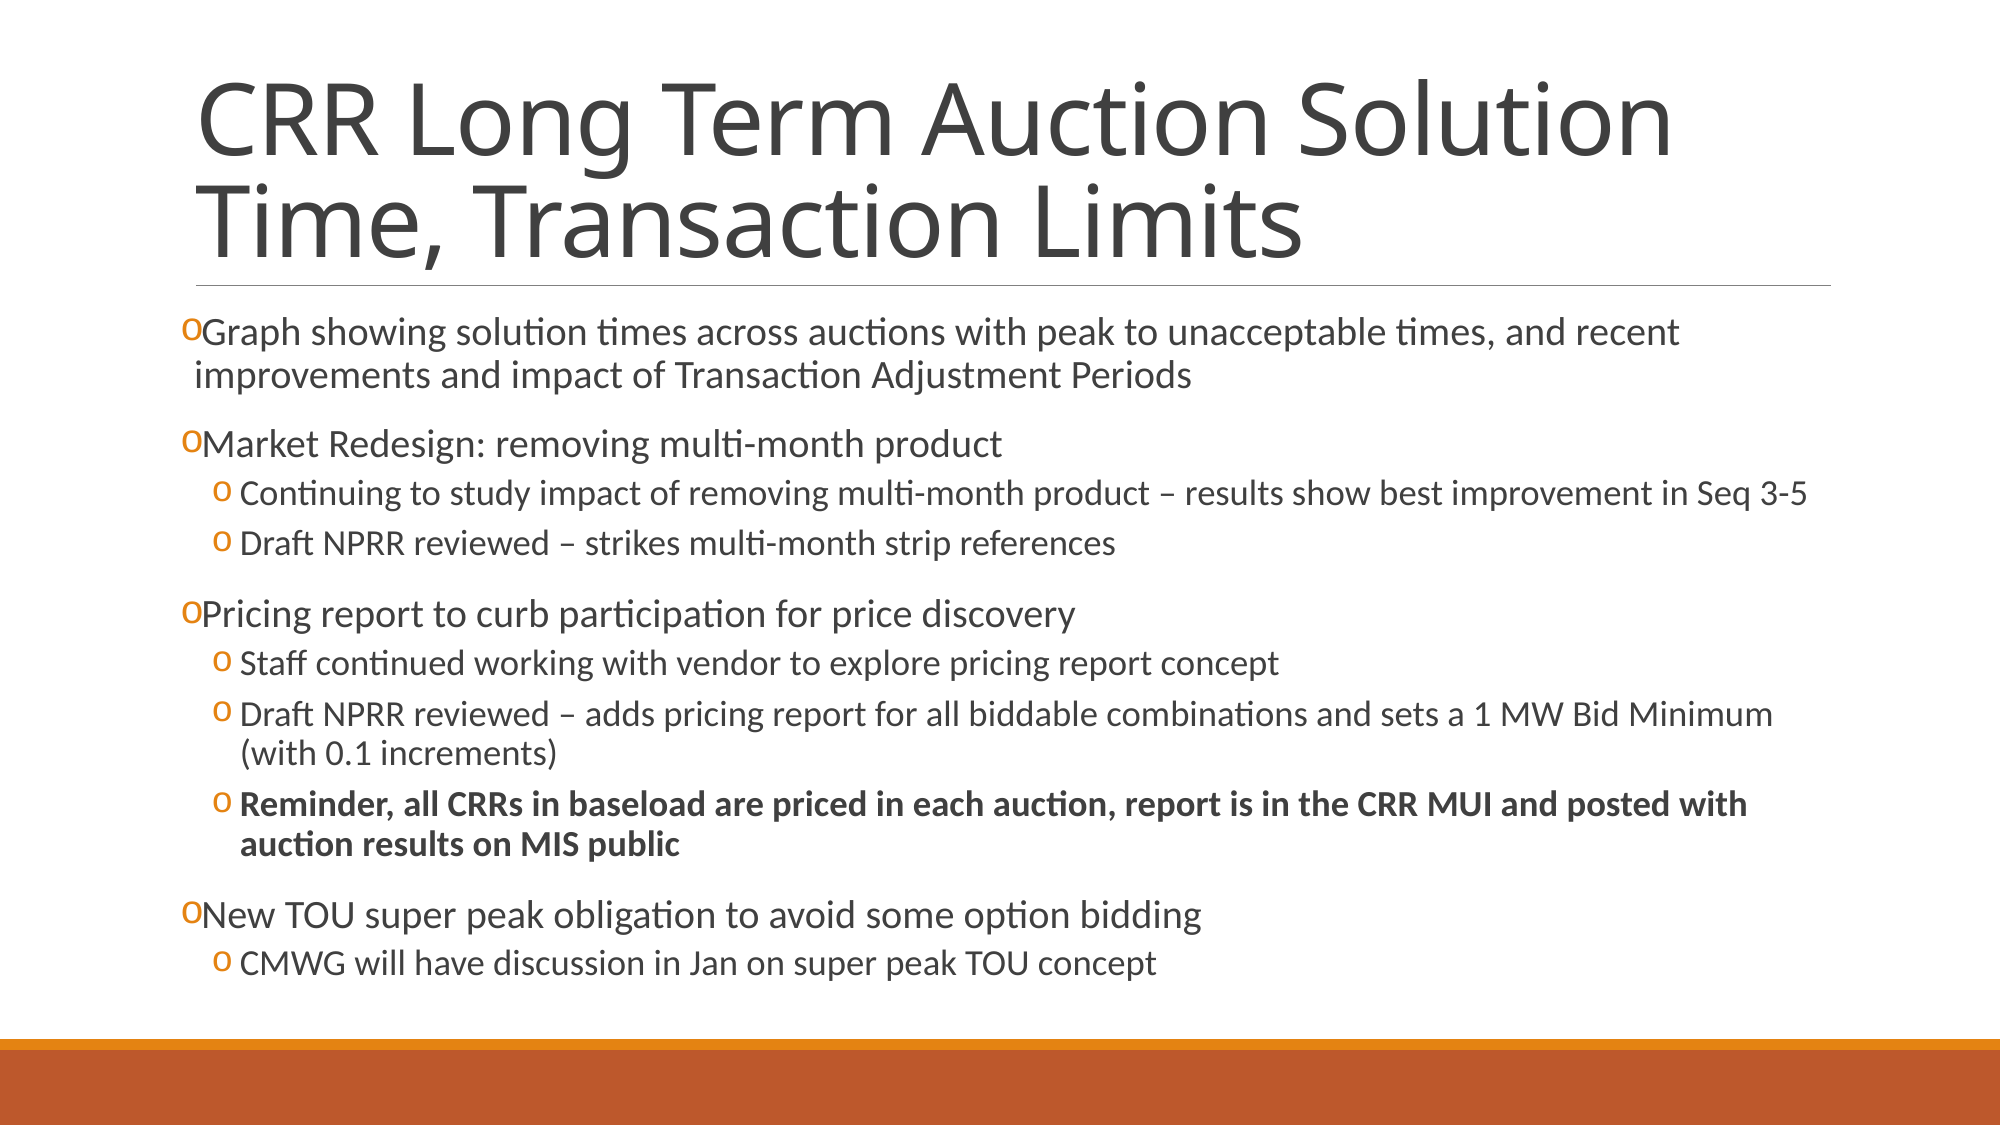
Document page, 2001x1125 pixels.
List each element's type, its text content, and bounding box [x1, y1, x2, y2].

title CRR Long Term Auction Solution Time, Transaction Limits [180, 47, 1830, 285]
list Graph showing solution times across auctions with peak to unacceptable times, and recent improvements and impact of Transaction Adjustment Periods Market Redesign: removing multi-month product Continuing to study impact of removing multi-month product – results show best improvement in Seq 3-5 Draft NPRR reviewed – strikes multi-month strip references Pricing report to curb participation for price discovery Staff continued working with vendor to explore pricing report concept Draft NPRR reviewed – adds pricing report for all biddable combinations and sets a 1 MW Bid Minimum (with 0.1 increments) Reminder, all CRRs in baseload are priced in each auction, report is in the CRR MUI and posted with auction results on MIS public New TOU super peak obligation to avoid some option bidding CMWG will have discussion in Jan on super peak TOU concept [180, 302, 1830, 1037]
